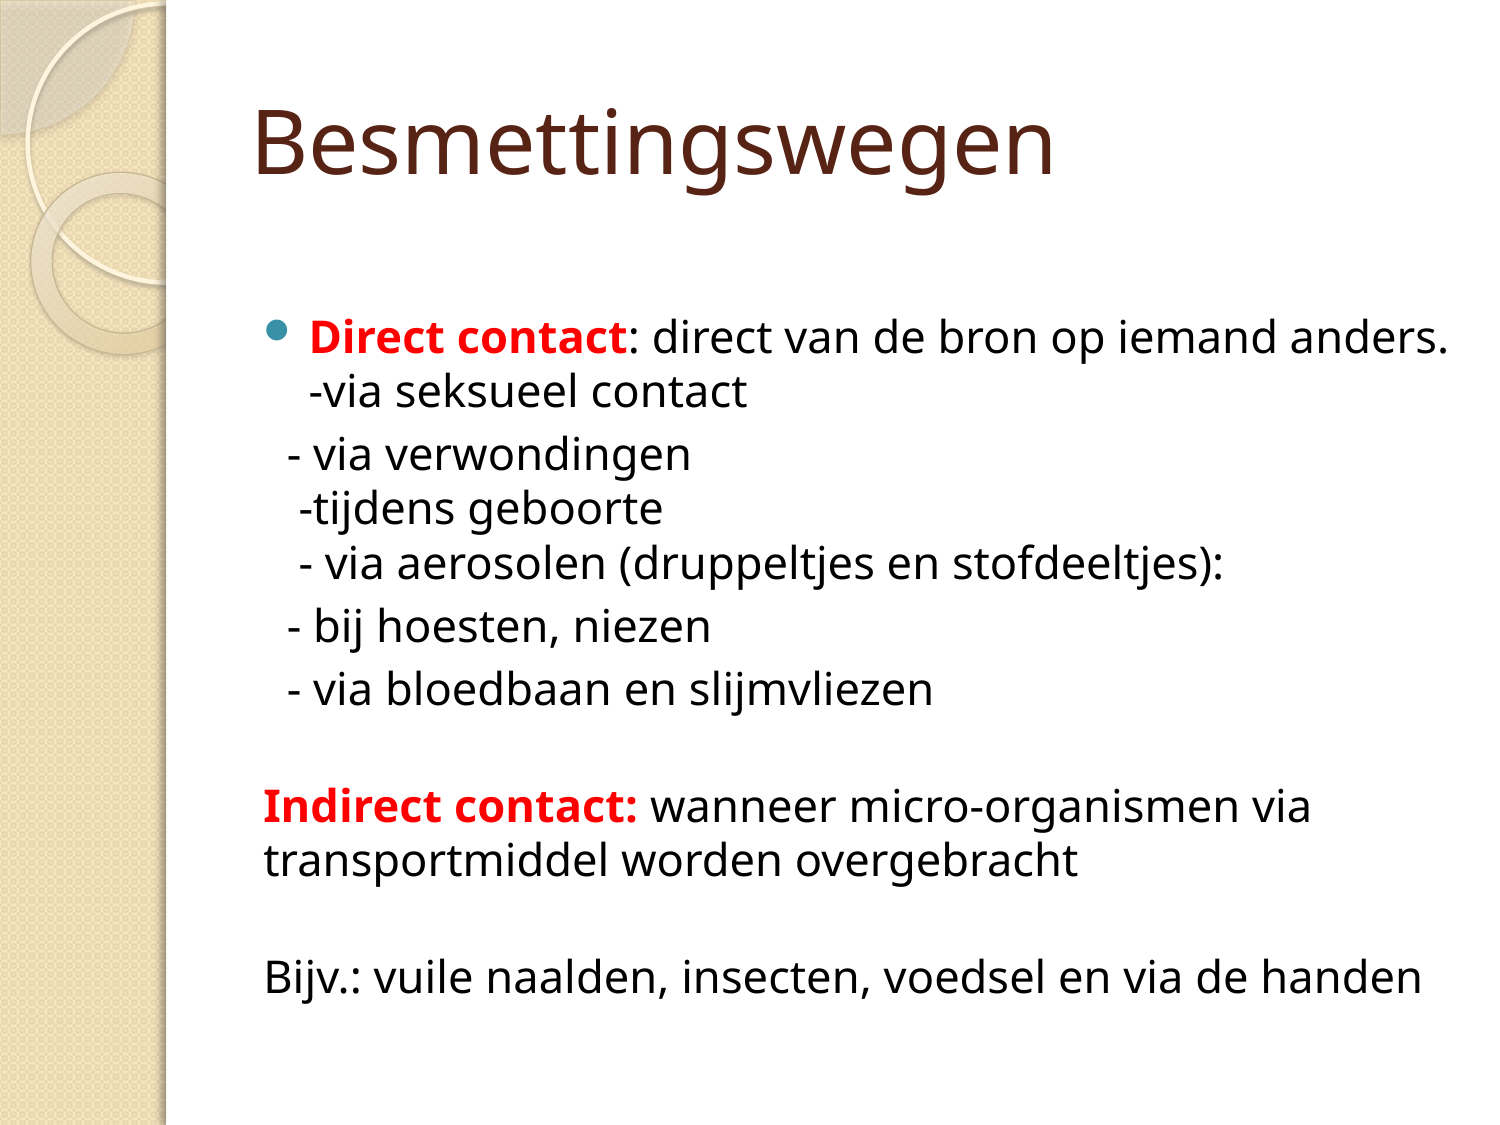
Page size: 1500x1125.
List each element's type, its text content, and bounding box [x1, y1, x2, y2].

list Direct contact: direct van de bron op iemand anders. -via seksueel contact - via verwondingen -tijdens geboorte - via aerosolen (druppeltjes en stofdeeltjes): - bij hoesten, niezen - via bloedbaan en slijmvliezen Indirect contact: wanneer micro-organismen via transportmiddel worden overgebracht Bijv.: vuile naalden, insecten, voedsel en via de handen [235, 237, 1466, 1025]
title Besmettingswegen [235, 45, 1466, 233]
